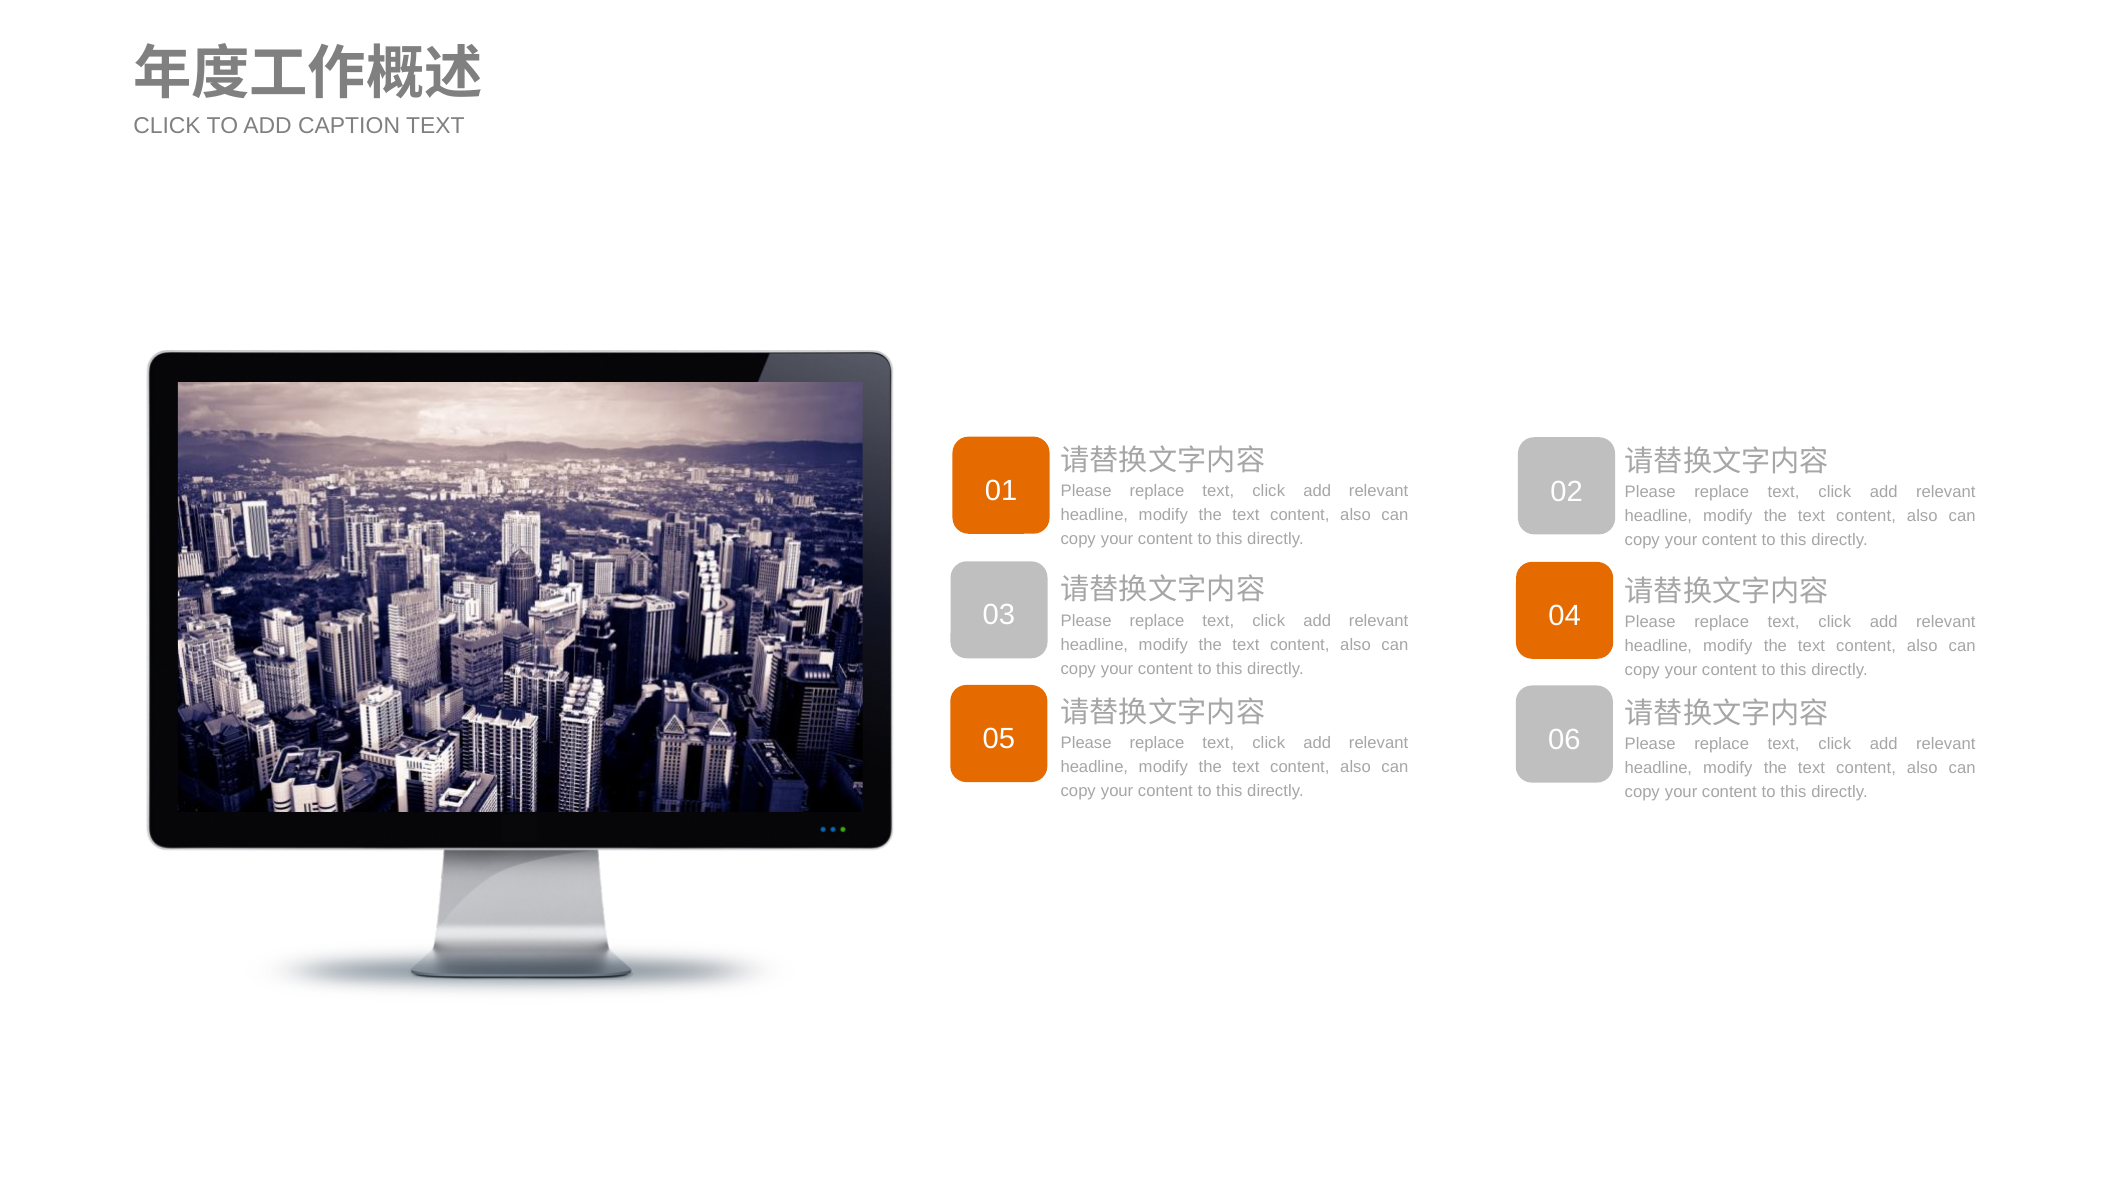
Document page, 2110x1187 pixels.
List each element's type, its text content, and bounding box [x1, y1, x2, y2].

text_box 01 [951, 435, 1051, 535]
text_box 02 [1516, 436, 1617, 536]
text_box 年度工作概述 [133, 35, 513, 106]
text_box 05 [949, 683, 1049, 784]
text_box 04 [1514, 560, 1615, 660]
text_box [1060, 434, 1409, 802]
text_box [1624, 435, 1976, 803]
text_box 06 [1514, 684, 1615, 784]
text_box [119, 350, 921, 1005]
text_box CLICK TO ADD CAPTION TEXT [133, 110, 513, 138]
text_box 03 [949, 560, 1049, 660]
